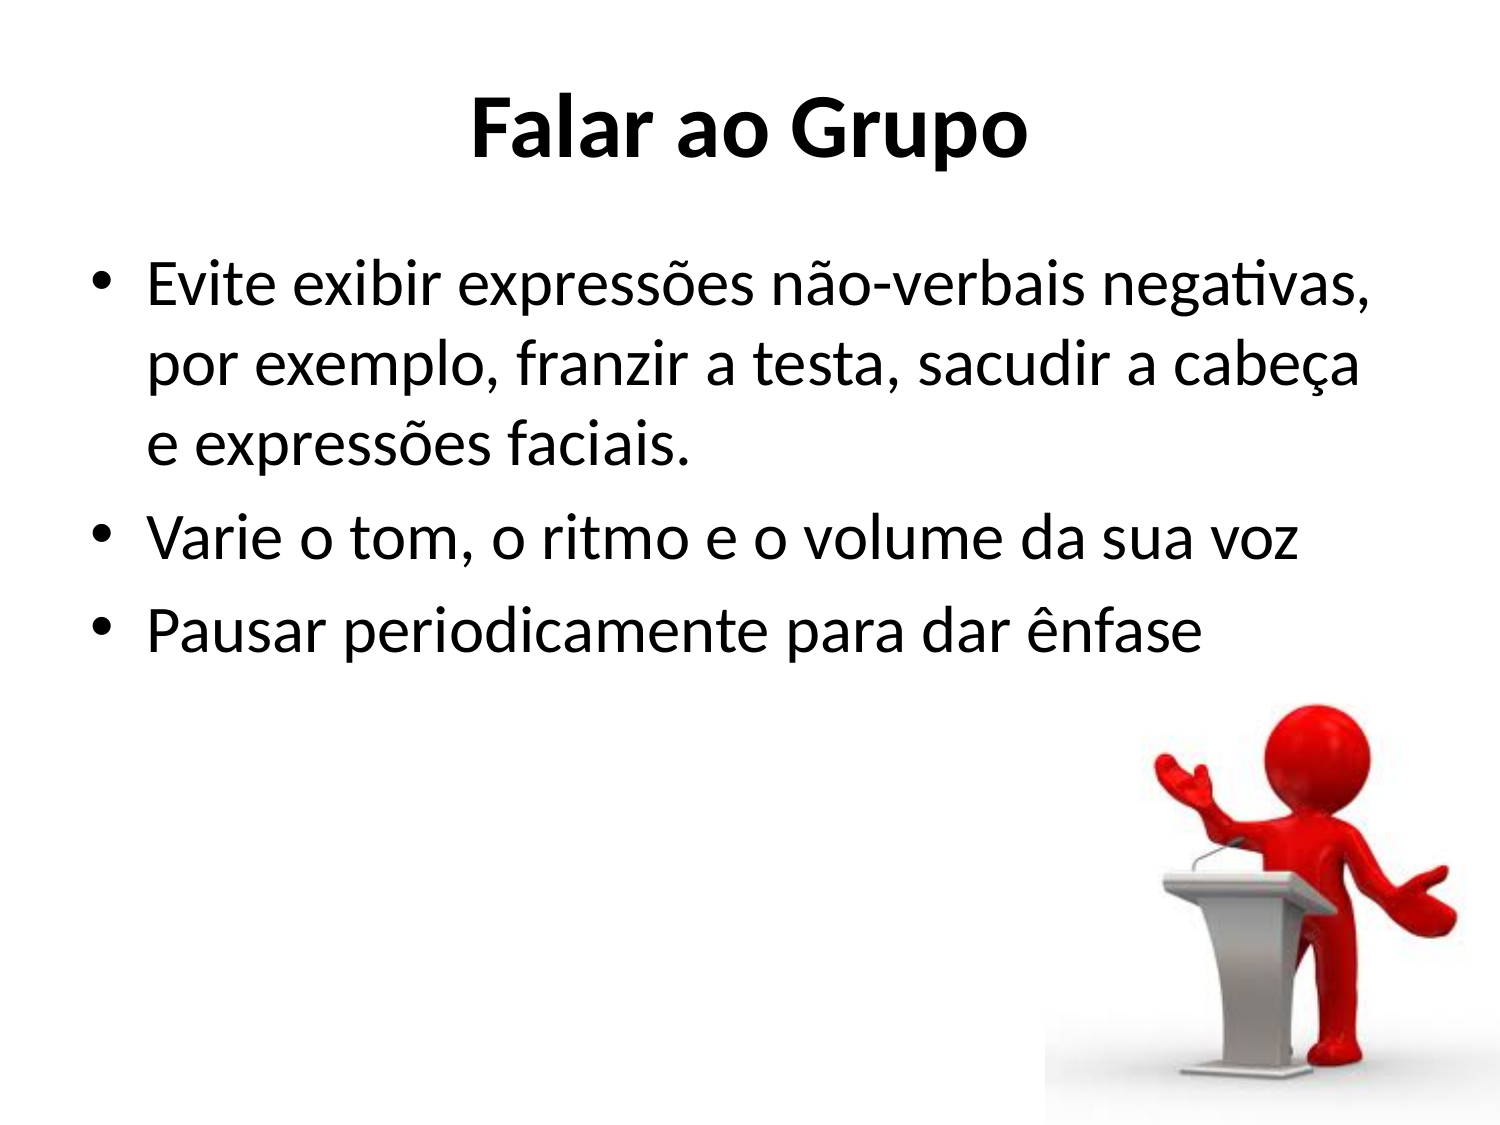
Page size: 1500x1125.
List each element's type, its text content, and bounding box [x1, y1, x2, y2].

title Falar ao Grupo [74, 44, 1426, 197]
list Evite exibir expressões não-verbais negativas, por exemplo, franzir a testa, sacudir a cabeça e expressões faciais. Varie o tom, o ritmo e o volume da sua voz Pausar periodicamente para dar ênfase [74, 231, 1426, 1006]
picture [1045, 672, 1500, 1125]
